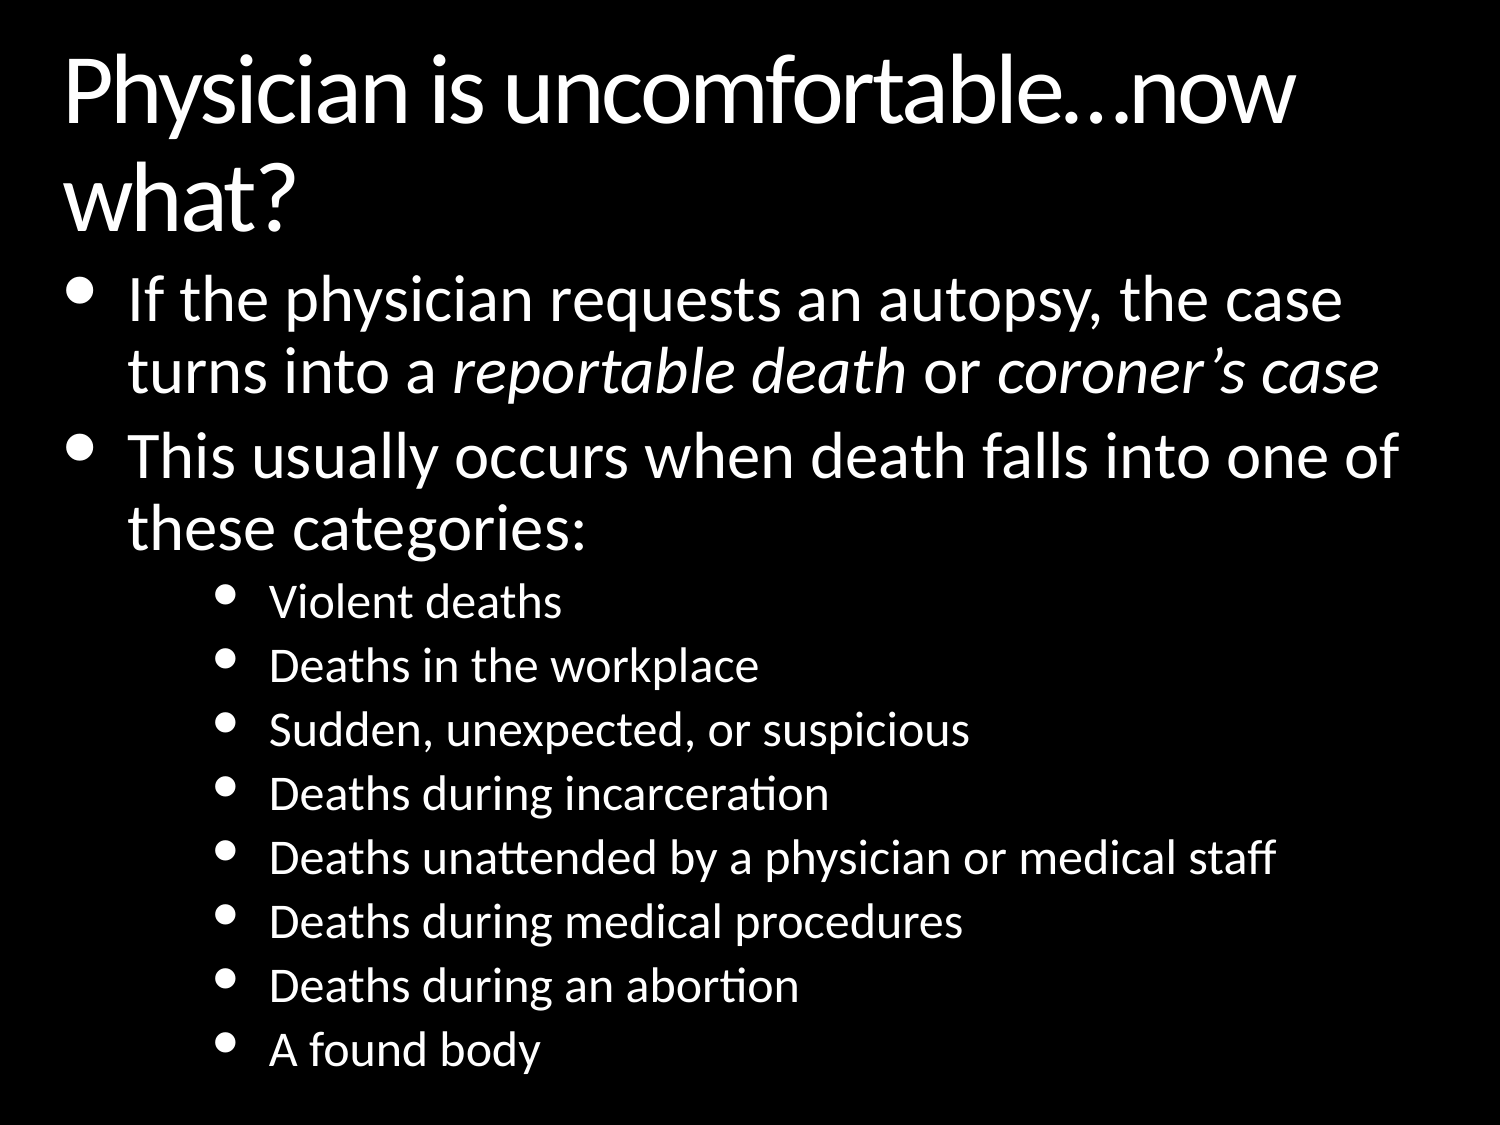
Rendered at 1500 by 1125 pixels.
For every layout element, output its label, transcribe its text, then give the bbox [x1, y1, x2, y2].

list If the physician requests an autopsy, the case turns into a reportable death or coroner’s case This usually occurs when death falls into one of these categories: Violent deaths Deaths in the workplace Sudden, unexpected, or suspicious Deaths during incarceration Deaths unattended by a physician or medical staff Deaths during medical procedures Deaths during an abortion A found body [62, 264, 1438, 1105]
title Physician is uncomfortable…now what? [62, 37, 1438, 256]
